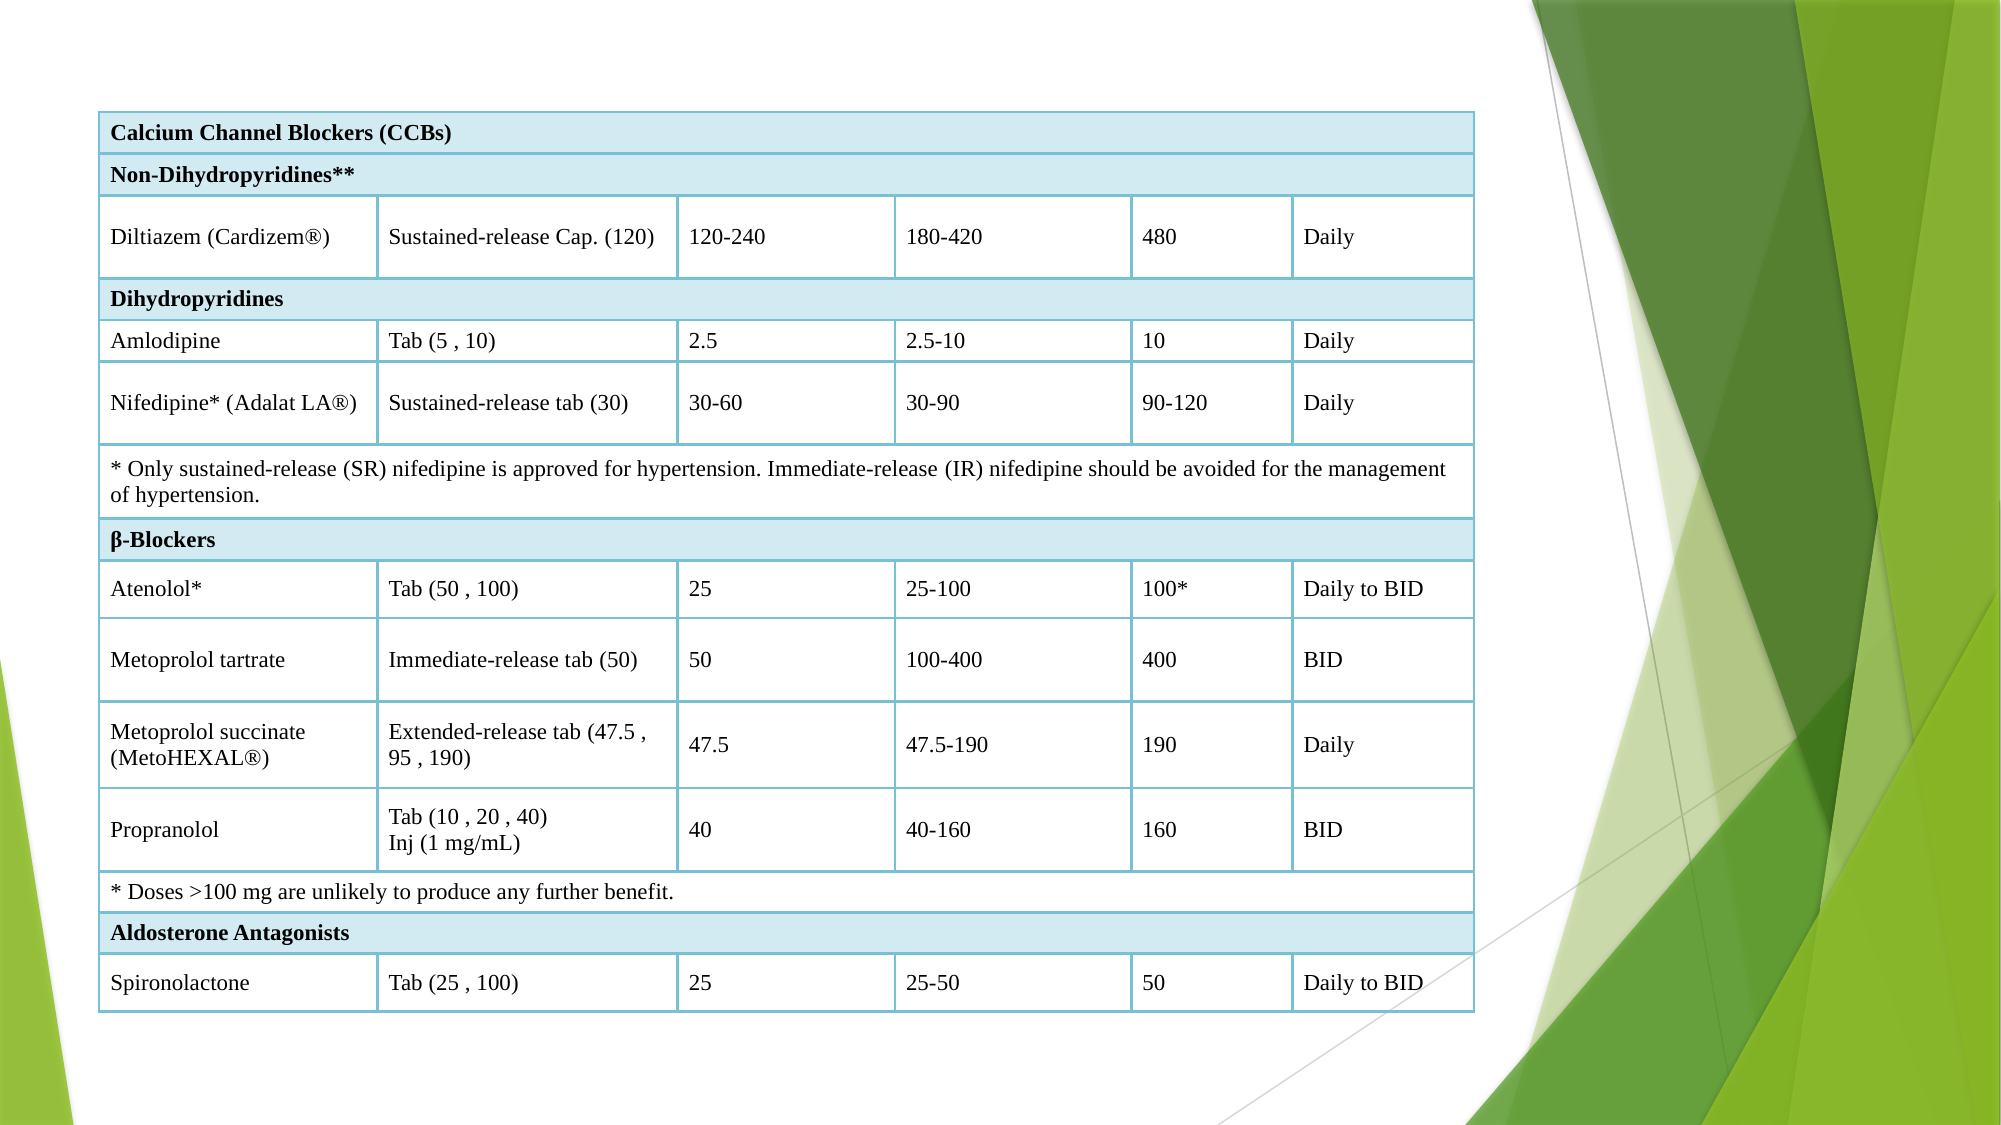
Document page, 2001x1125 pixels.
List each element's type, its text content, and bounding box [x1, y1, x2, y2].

table_cell Nifedipine* (Adalat LA®) [100, 363, 376, 443]
table_cell 50 [679, 619, 894, 700]
table_cell Atenolol* [100, 562, 376, 617]
table_cell Metoprolol tartrate [100, 619, 376, 700]
table_cell 400 [1133, 619, 1291, 700]
table_cell 40-160 [896, 789, 1130, 870]
table_cell Dihydropyridines [100, 280, 1473, 319]
table_cell Sustained-release Cap. (120) [379, 197, 676, 277]
table_cell 100* [1133, 562, 1291, 617]
table_cell Daily to BID [1294, 955, 1473, 1010]
table_cell 25 [679, 955, 894, 1010]
table_cell 50 [1133, 955, 1291, 1010]
table_cell 25-50 [896, 955, 1130, 1010]
table_cell * Only sustained-release (SR) nifedipine is approved for hypertension. Immediate-release (IR) nifedipine should be avoided for the management of hypertension. [100, 446, 1473, 517]
table_cell Non-Dihydropyridines** [100, 155, 1473, 194]
table_cell BID [1294, 789, 1473, 870]
table_cell Immediate-release tab (50) [379, 619, 676, 700]
table_cell Sustained-release tab (30) [379, 363, 676, 443]
table_cell Daily [1294, 363, 1473, 443]
table_cell Amlodipine [100, 321, 376, 360]
table_cell Daily [1294, 197, 1473, 277]
table_cell Extended-release tab (47.5 , 95 , 190) [379, 703, 676, 787]
table_cell Tab (50 , 100) [379, 562, 676, 617]
table_cell Aldosterone Antagonists [100, 914, 1473, 952]
table_cell β-Blockers [100, 520, 1473, 559]
table_cell Metoprolol succinate (MetoHEXAL®) [100, 703, 376, 787]
table_cell 10 [1133, 321, 1291, 360]
table_cell 190 [1133, 703, 1291, 787]
table_cell 90-120 [1133, 363, 1291, 443]
table_cell Tab (25 , 100) [379, 955, 676, 1010]
table_cell 25-100 [896, 562, 1130, 617]
table_cell BID [1294, 619, 1473, 700]
table_cell 100-400 [896, 619, 1130, 700]
table_cell 40 [679, 789, 894, 870]
table_cell Daily [1294, 321, 1473, 360]
table_cell Tab (5 , 10) [379, 321, 676, 360]
table_cell 180-420 [896, 197, 1130, 277]
table_cell Daily to BID [1294, 562, 1473, 617]
table_cell 120-240 [679, 197, 894, 277]
table_cell * Doses >100 mg are unlikely to produce any further benefit. [100, 873, 1473, 911]
table_cell Daily [1294, 703, 1473, 787]
table_cell 2.5 [679, 321, 894, 360]
table_cell 25 [679, 562, 894, 617]
table_cell Propranolol [100, 789, 376, 870]
table_cell 160 [1133, 789, 1291, 870]
table_cell Tab (10 , 20 , 40) Inj (1 mg/mL) [379, 789, 676, 870]
table_cell 480 [1133, 197, 1291, 277]
table_cell Diltiazem (Cardizem®) [100, 197, 376, 277]
table_cell 47.5-190 [896, 703, 1130, 787]
table_cell 2.5-10 [896, 321, 1130, 360]
table_cell Spironolactone [100, 955, 376, 1010]
table_header Calcium Channel Blockers (CCBs) [100, 113, 1473, 152]
table_cell 30-90 [896, 363, 1130, 443]
table_cell 47.5 [679, 703, 894, 787]
table_cell 30-60 [679, 363, 894, 443]
